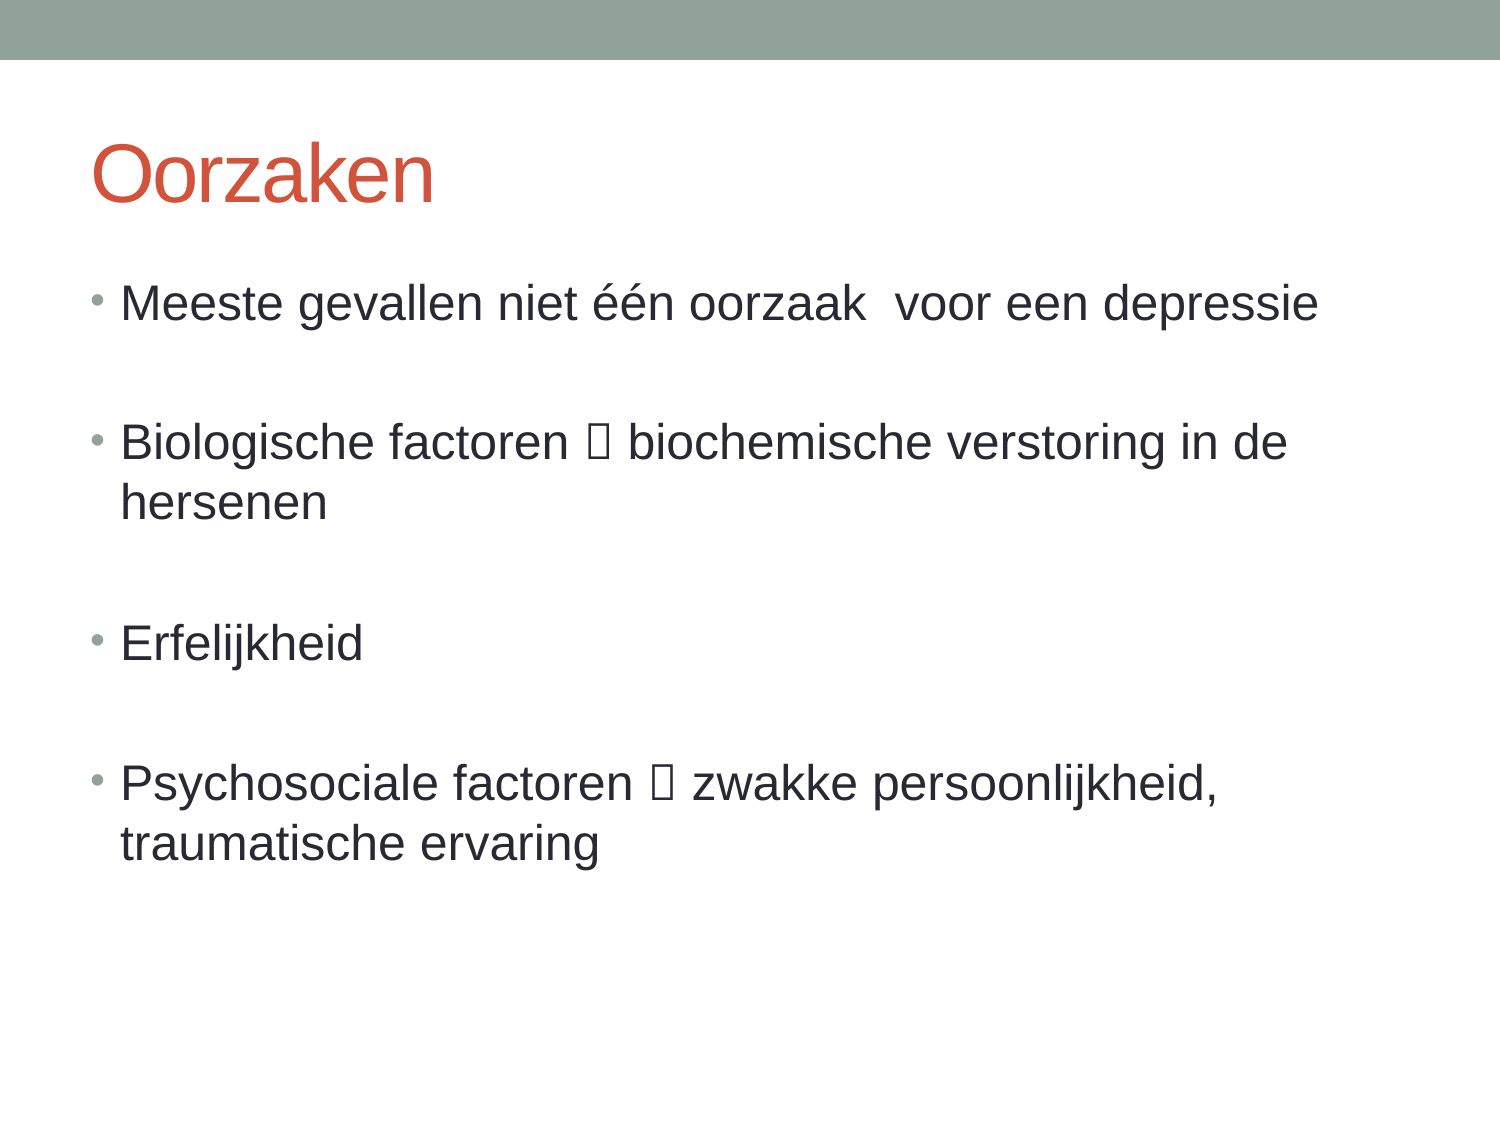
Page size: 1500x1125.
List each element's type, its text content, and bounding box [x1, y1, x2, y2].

title Oorzaken [75, 87, 1425, 250]
list Meeste gevallen niet één oorzaak voor een depressie Biologische factoren  biochemische verstoring in de hersenen Erfelijkheid Psychosociale factoren  zwakke persoonlijkheid, traumatische ervaring [75, 262, 1425, 1063]
